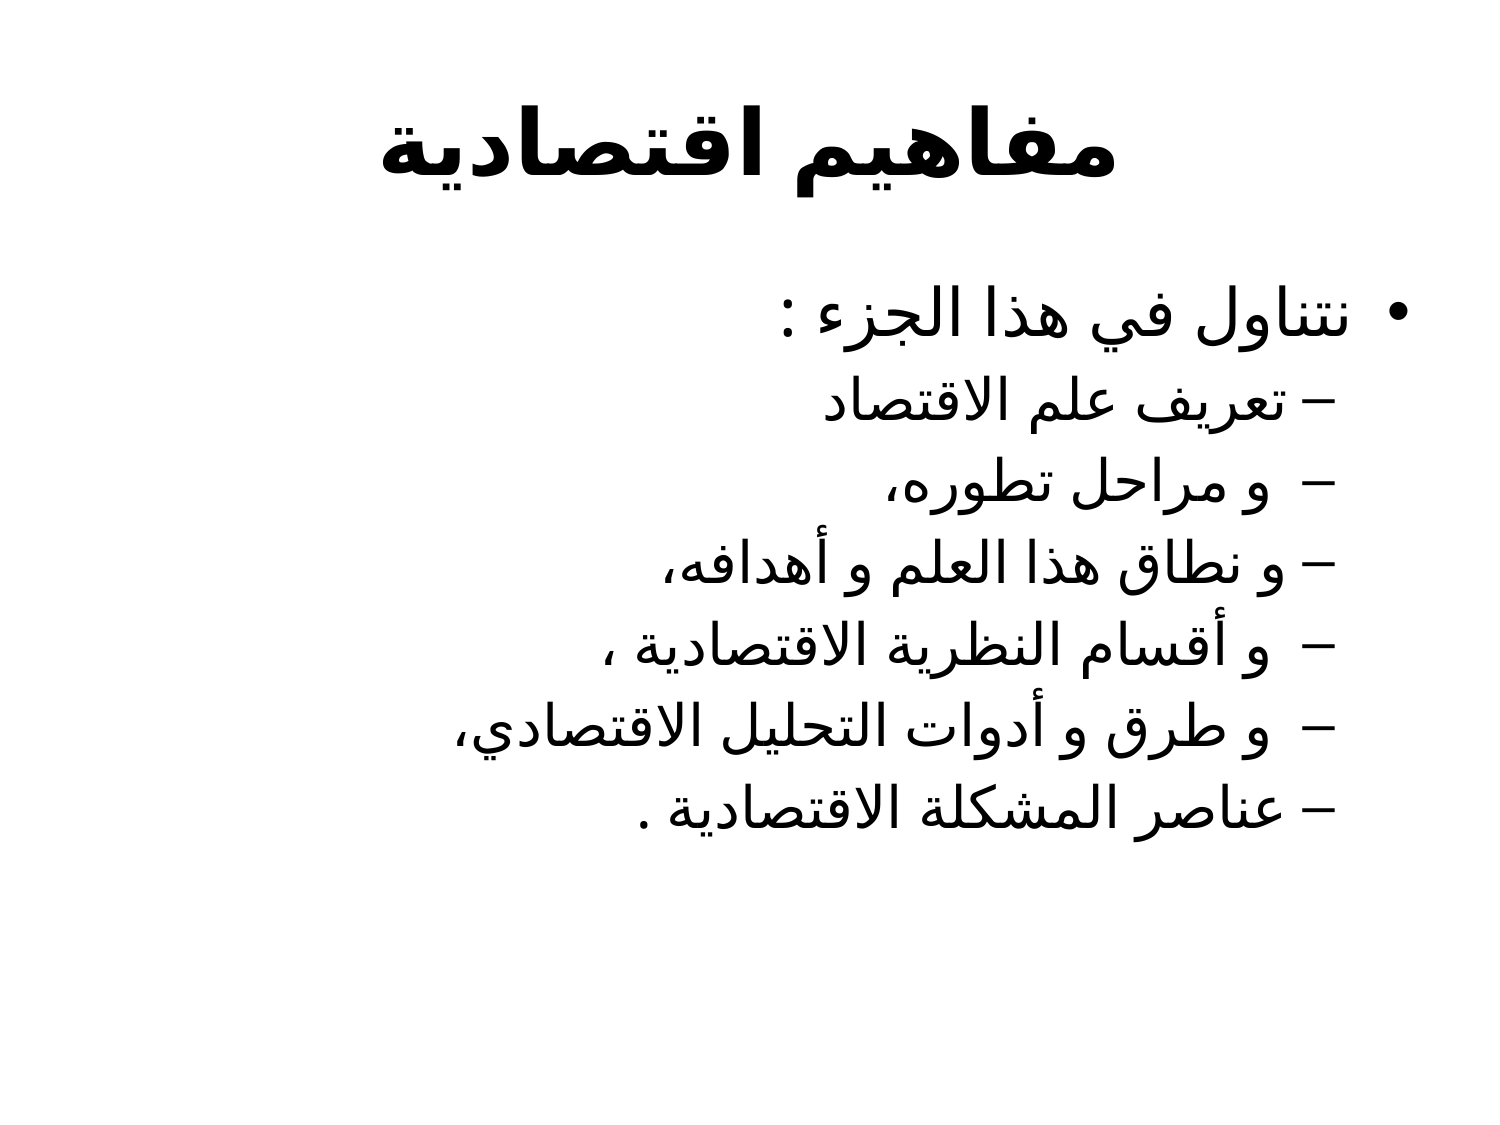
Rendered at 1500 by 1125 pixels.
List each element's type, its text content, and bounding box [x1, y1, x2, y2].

title مفاهيم اقتصادية [75, 45, 1425, 233]
list نتناول في هذا الجزء : تعريف علم الاقتصاد و مراحل تطوره، و نطاق هذا العلم و أهدافه، و أقسام النظرية الاقتصادية ، و طرق و أدوات التحليل الاقتصادي، عناصر المشكلة الاقتصادية . [75, 262, 1425, 1005]
